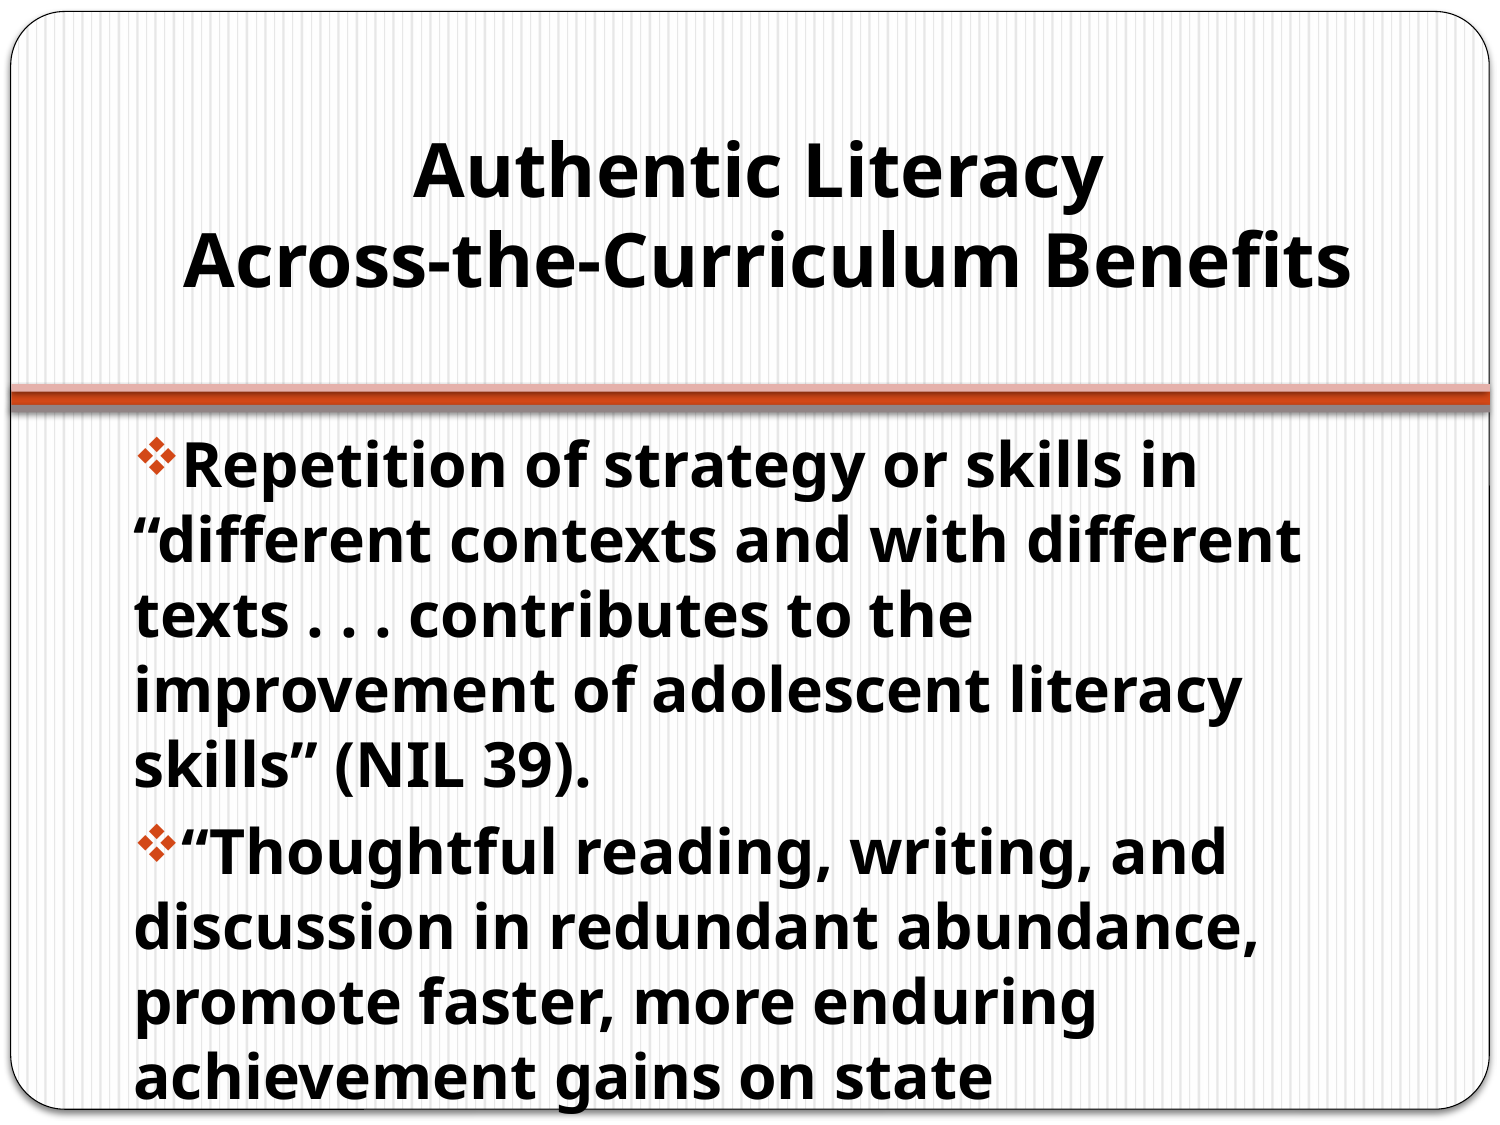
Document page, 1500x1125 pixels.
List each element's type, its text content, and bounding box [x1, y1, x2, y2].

list Repetition of strategy or skills in “different contexts and with different texts . . . contributes to the improvement of adolescent literacy skills” (NIL 39). “Thoughtful reading, writing, and discussion in redundant abundance, promote faster, more enduring achievement gains on state assessments than quick-fix approaches” (Schmoker). [118, 417, 1400, 1075]
title Authentic Literacy Across-the-Curriculum Benefits [162, 62, 1375, 318]
